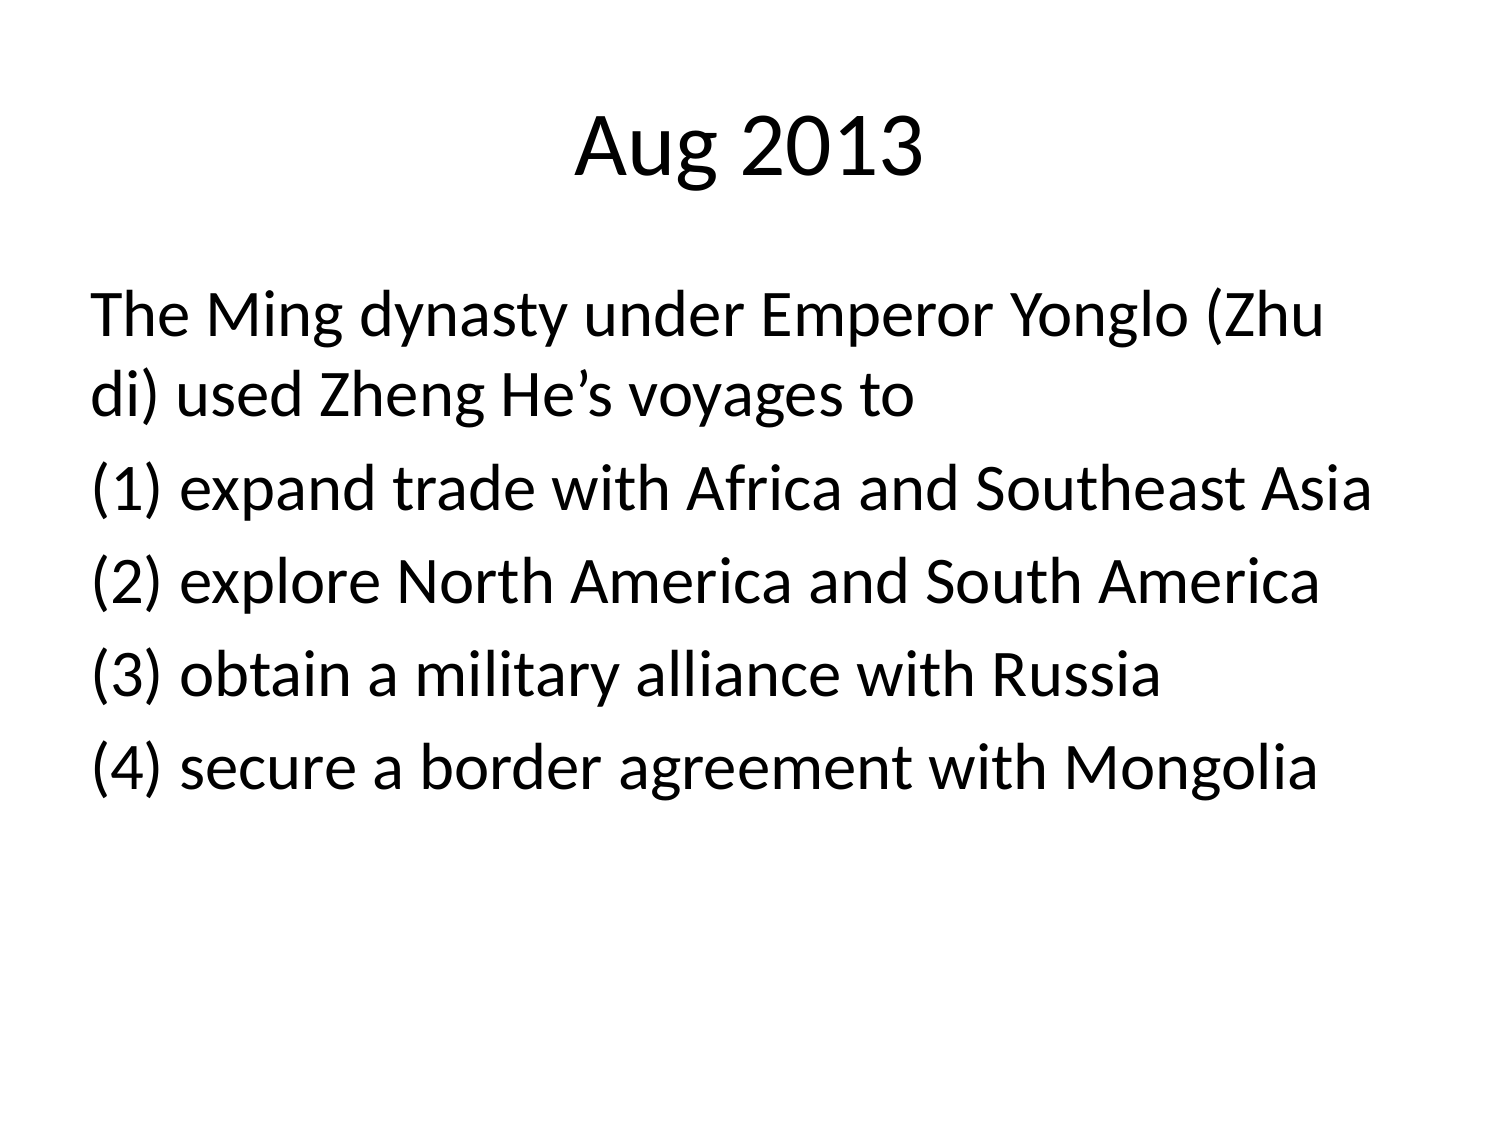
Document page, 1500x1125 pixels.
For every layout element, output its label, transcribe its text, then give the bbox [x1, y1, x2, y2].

title Aug 2013 [75, 45, 1425, 233]
list The Ming dynasty under Emperor Yonglo (Zhu di) used Zheng He’s voyages to (1) expand trade with Africa and Southeast Asia (2) explore North America and South America (3) obtain a military alliance with Russia (4) secure a border agreement with Mongolia [75, 262, 1425, 1005]
